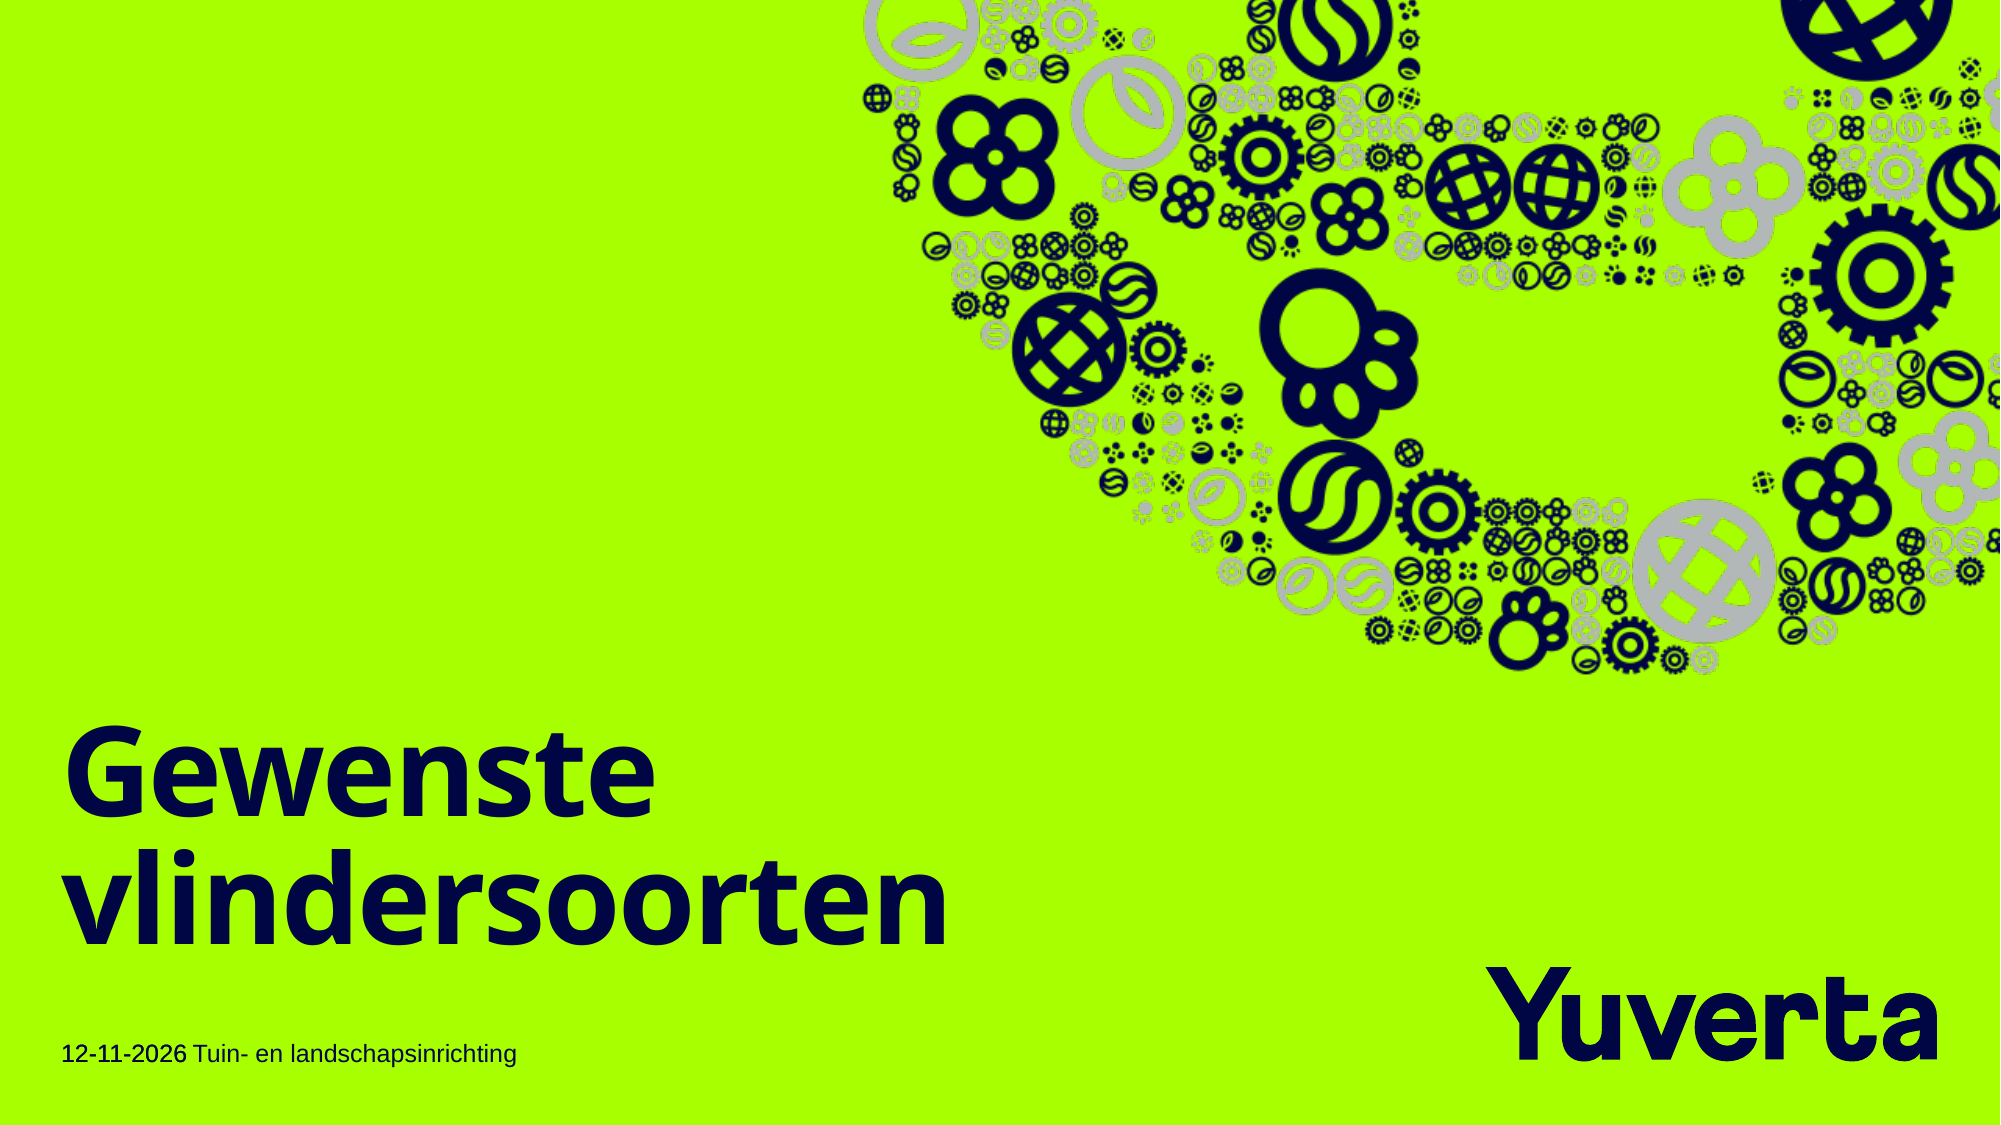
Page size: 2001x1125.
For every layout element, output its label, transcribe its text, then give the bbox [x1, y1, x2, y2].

picture [0, 0, 2000, 1125]
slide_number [60, 1037, 193, 1073]
footer Tuin- en landschapsinrichting [193, 1037, 1000, 1073]
title Gewenste vlindersoorten [60, 562, 1485, 970]
